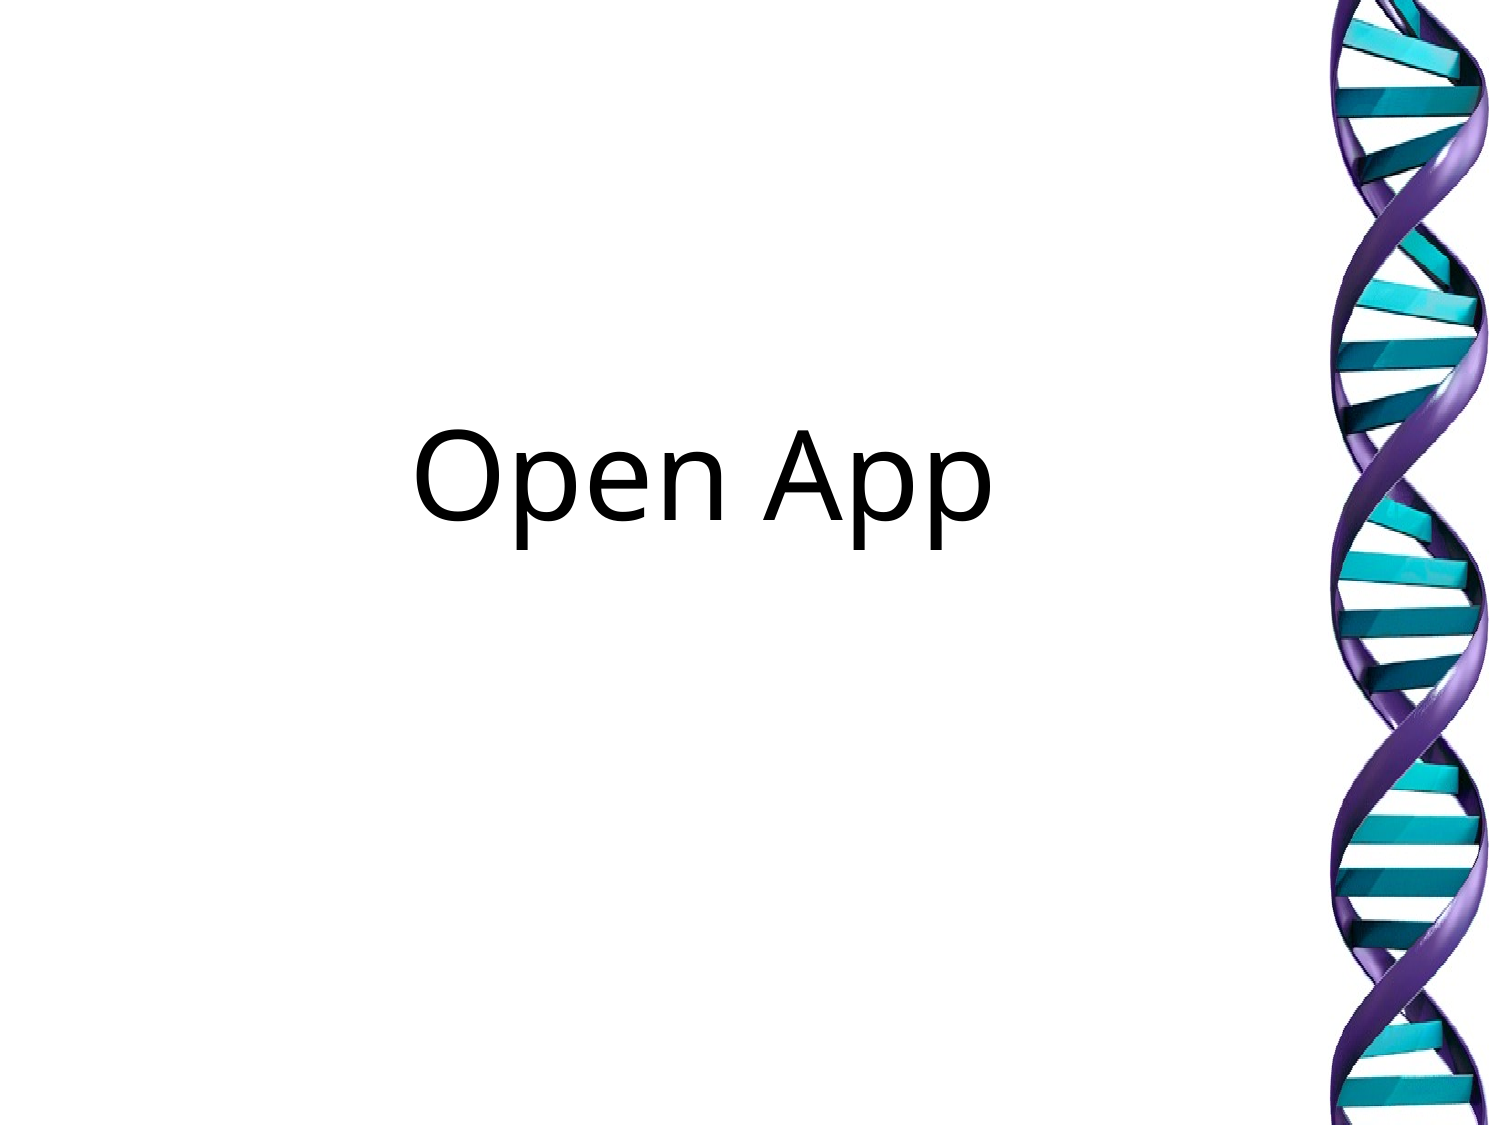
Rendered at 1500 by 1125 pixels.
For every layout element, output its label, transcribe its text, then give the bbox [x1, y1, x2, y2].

picture [1322, 0, 1500, 1125]
text_box Open App [394, 380, 1065, 674]
